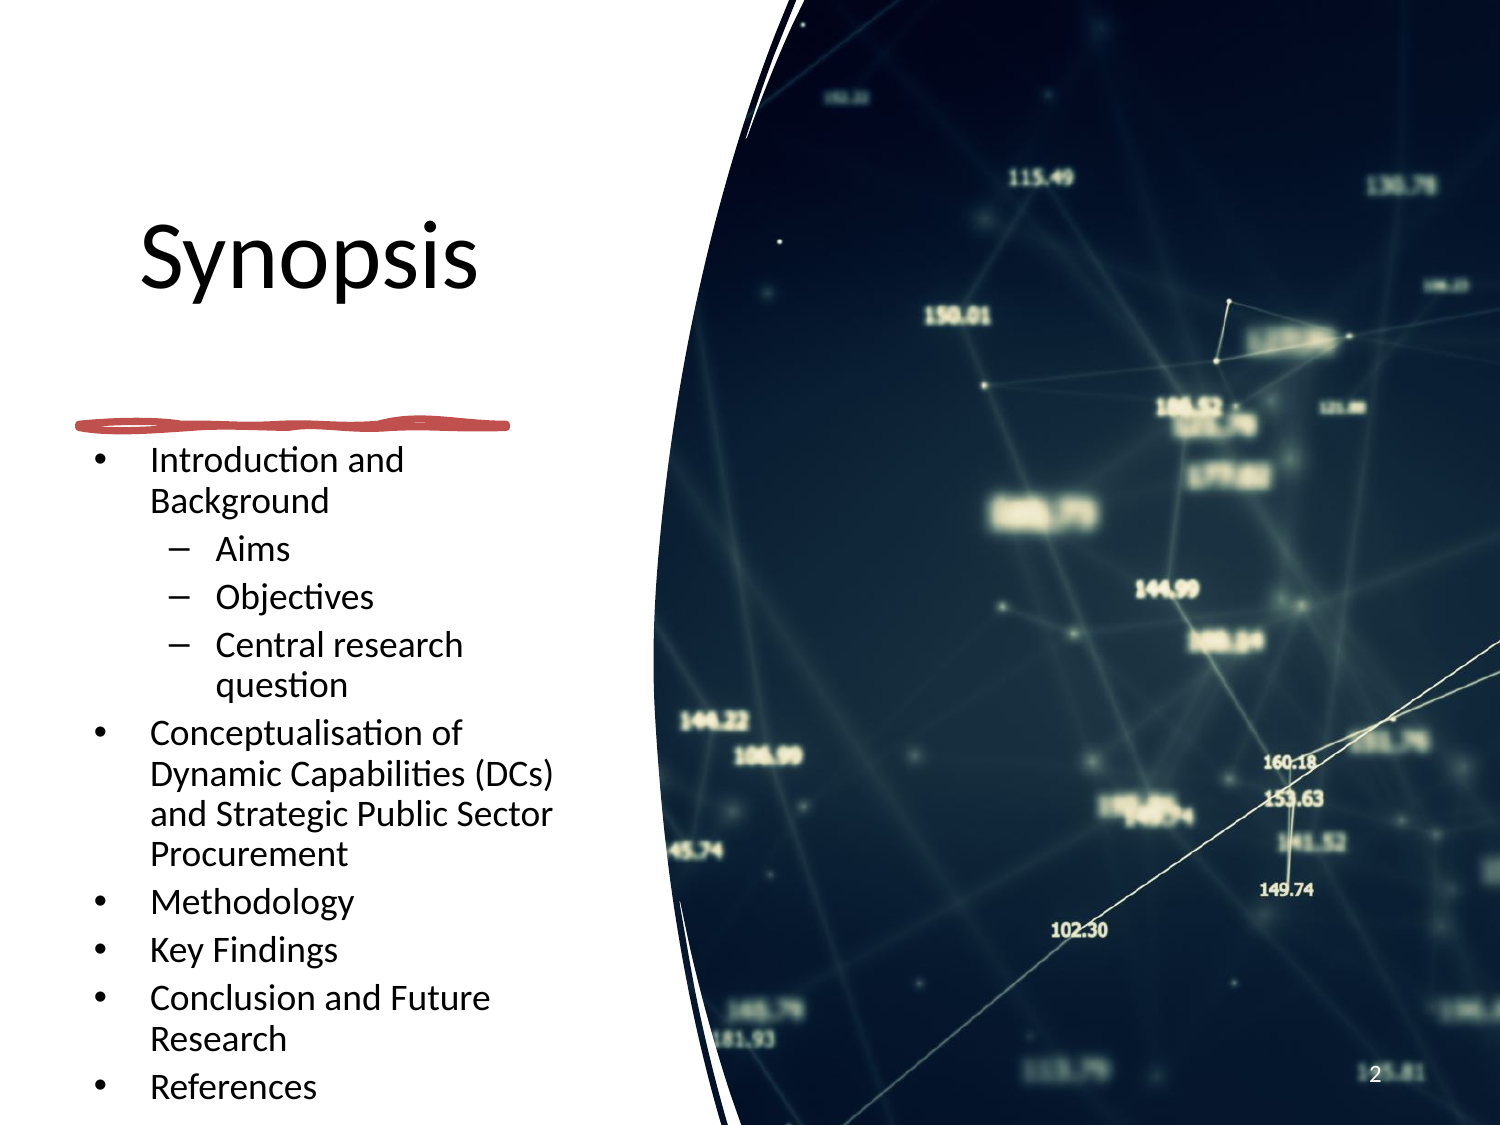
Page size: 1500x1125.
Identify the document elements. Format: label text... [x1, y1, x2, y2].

text_box [0, 0, 651, 1125]
text_box [76, 416, 509, 432]
picture [653, 0, 1500, 1125]
title Synopsis [63, 0, 601, 316]
list Introduction and Background Aims Objectives Central research question Conceptualisation of Dynamic Capabilities (DCs) and Strategic Public Sector Procurement Methodology Key Findings Conclusion and Future Research References [78, 432, 601, 978]
